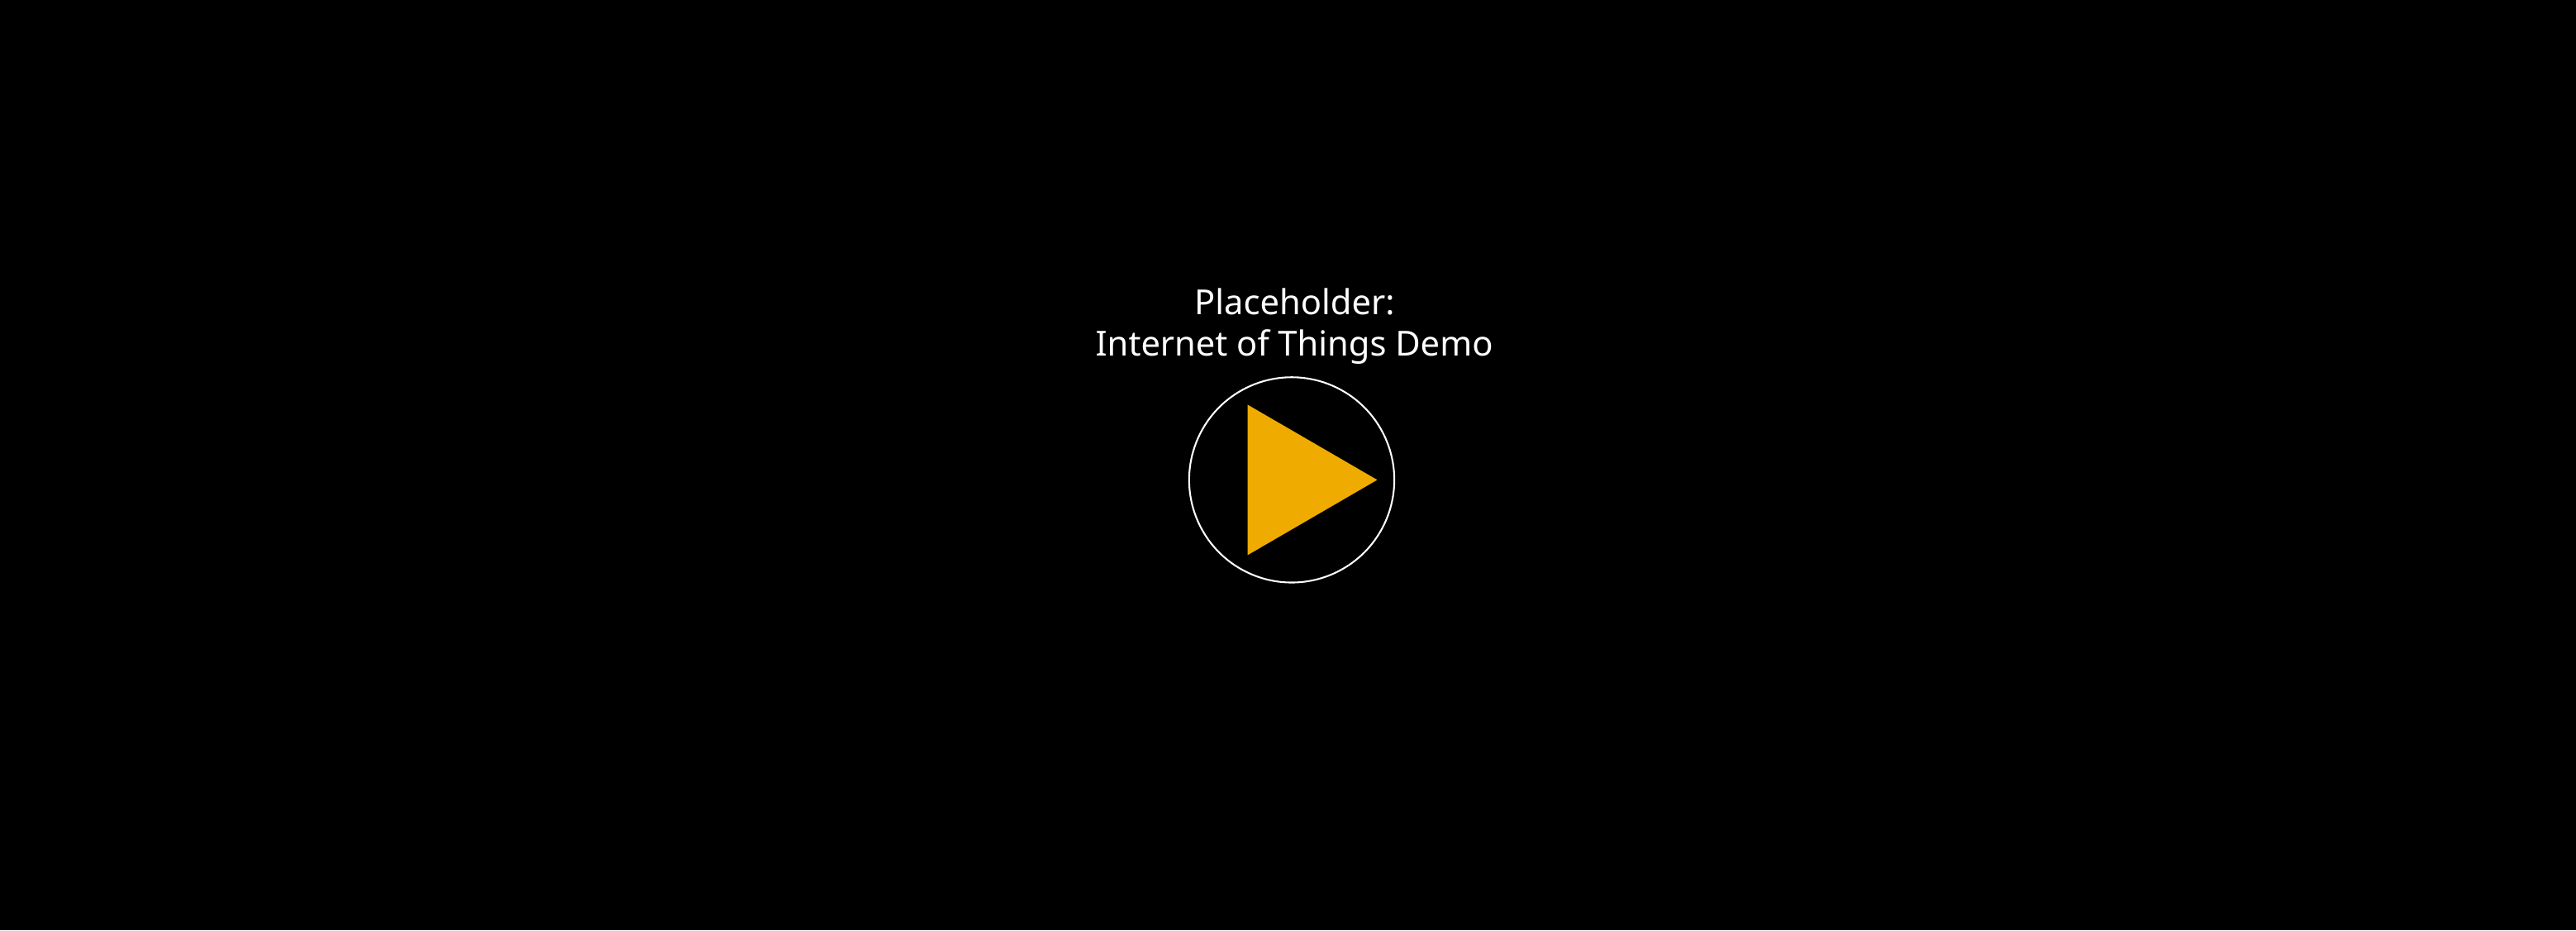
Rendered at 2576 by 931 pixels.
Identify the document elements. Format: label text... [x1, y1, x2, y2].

text_box Placeholder: Internet of Things Demo [468, 279, 2121, 363]
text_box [1188, 376, 1395, 583]
